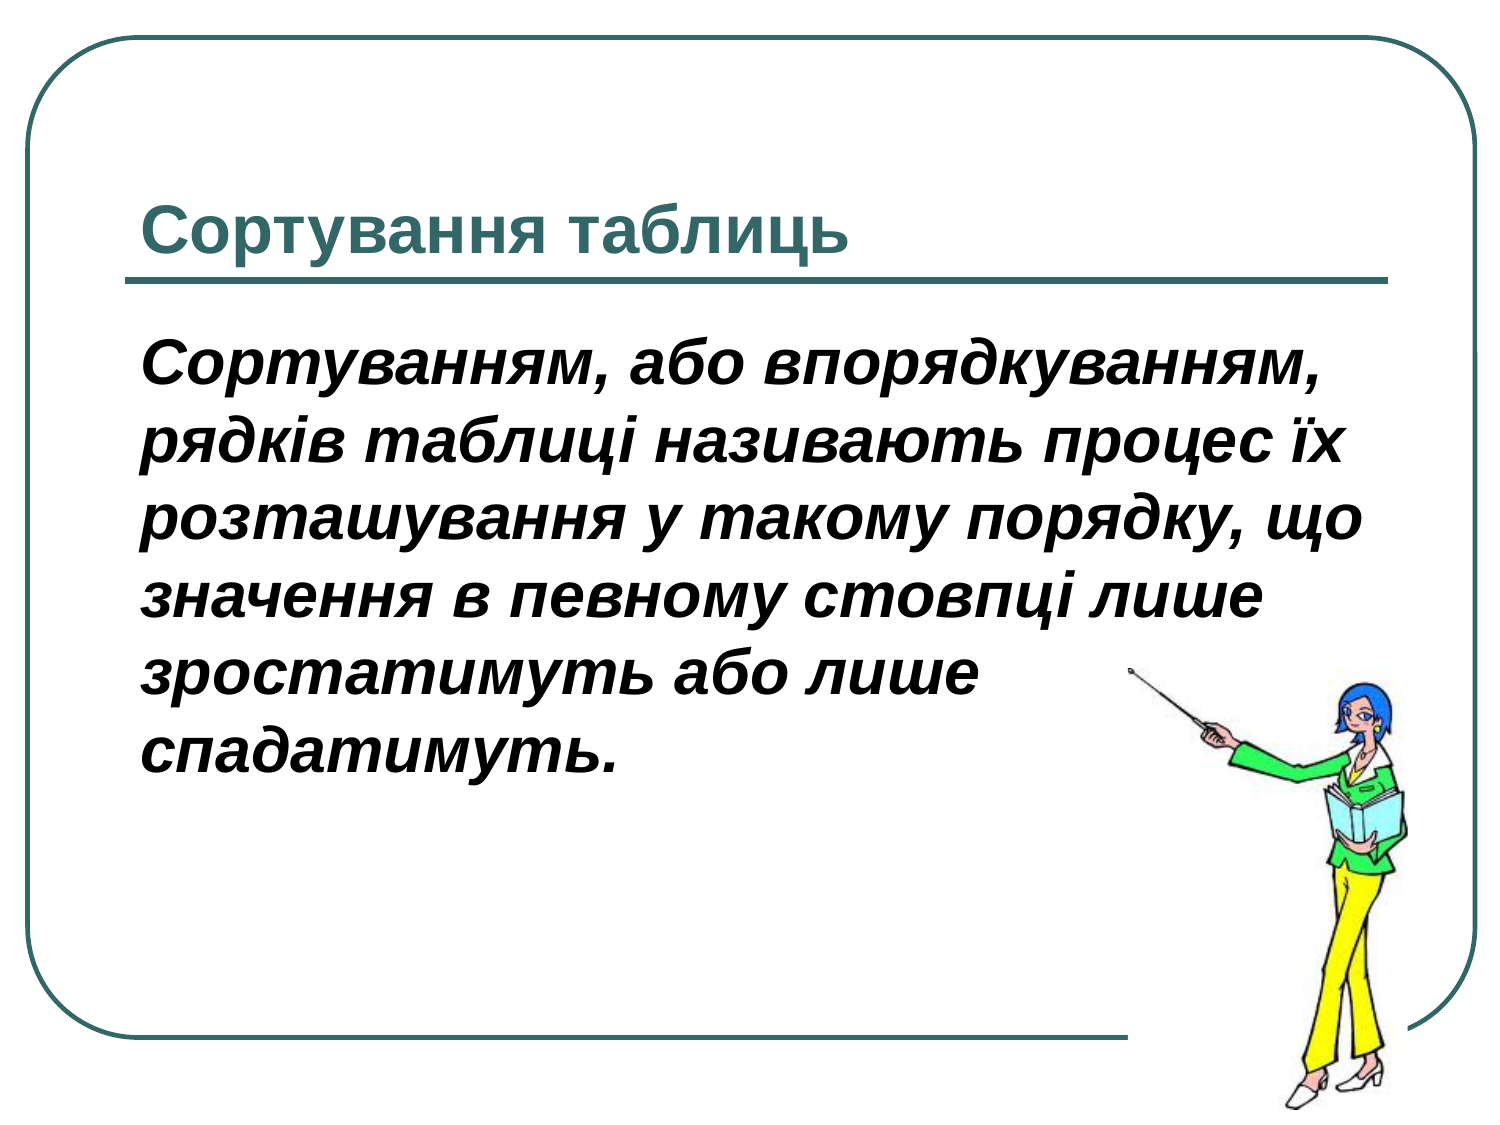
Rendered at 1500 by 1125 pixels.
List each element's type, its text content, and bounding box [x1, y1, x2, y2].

text_box [1127, 668, 1408, 1110]
list Сортуванням, або впорядкуванням, рядків таблиці називають процес їх розташування у такому порядку, що значення в певному стовпці лише зростатимуть або лише спадатимуть. [125, 312, 1388, 975]
title Сортування таблиць [125, 87, 1388, 275]
